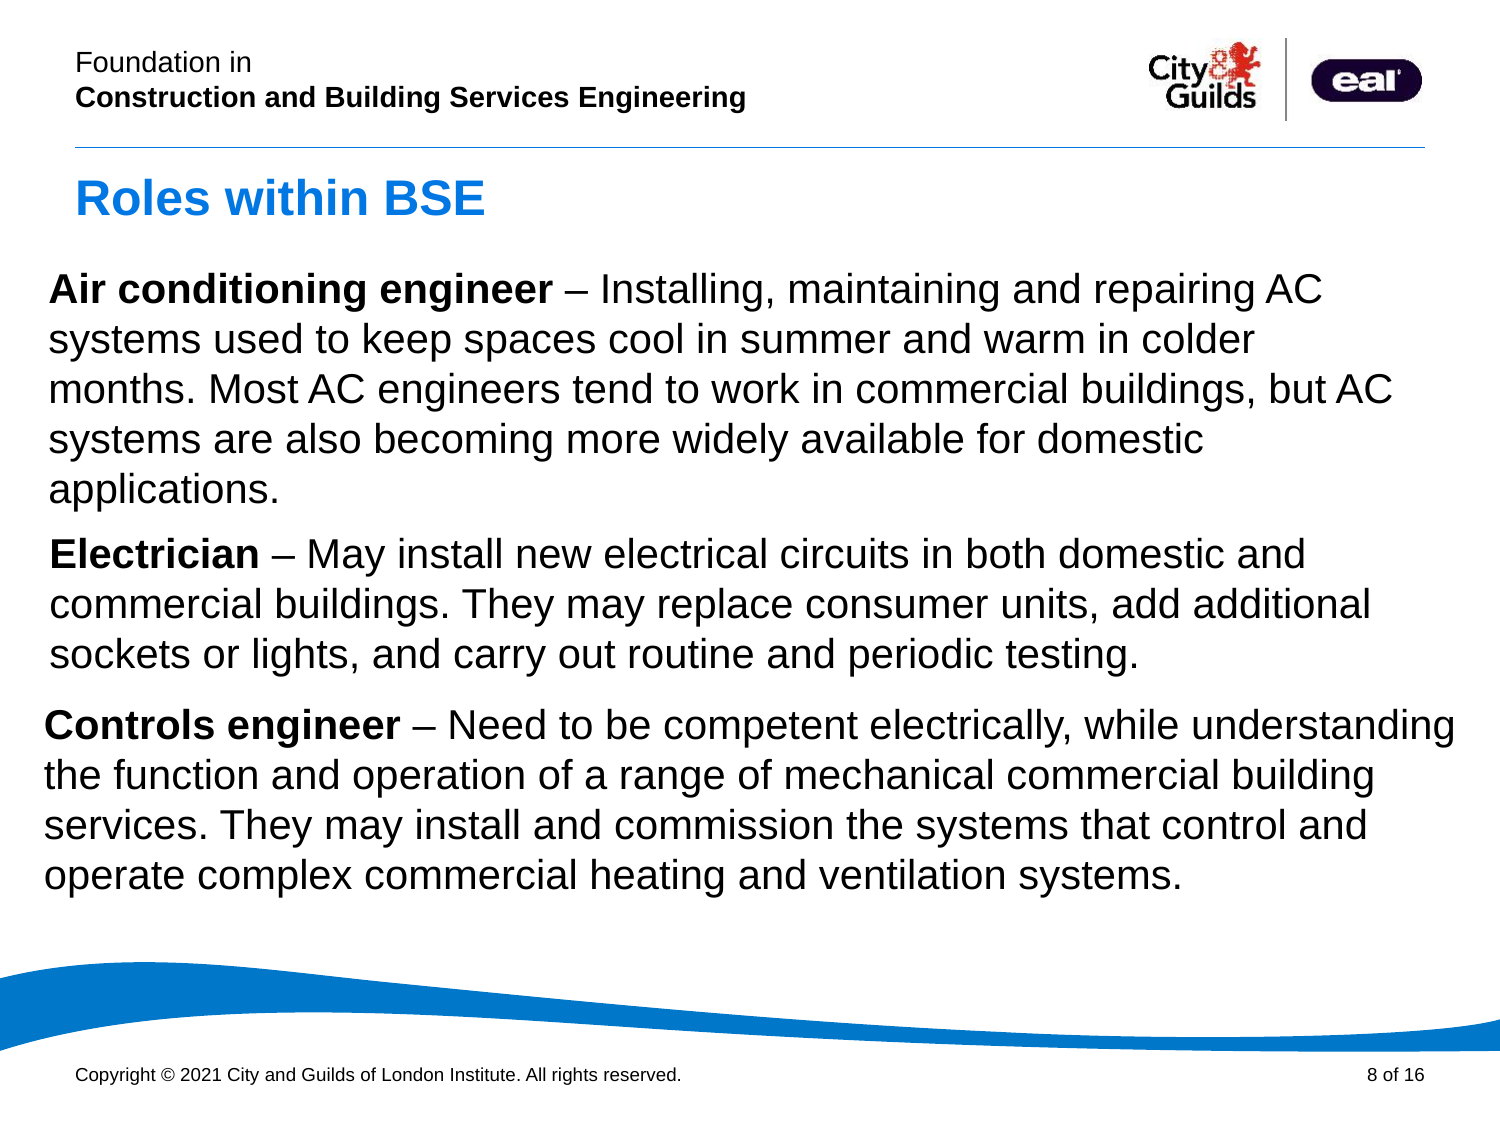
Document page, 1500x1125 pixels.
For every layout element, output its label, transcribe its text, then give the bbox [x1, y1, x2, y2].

list Air conditioning engineer – Installing, maintaining and repairing AC systems used to keep spaces cool in summer and warm in colder months. Most AC engineers tend to work in commercial buildings, but AC systems are also becoming more widely available for domestic applications. [48, 261, 1407, 494]
title Roles within BSE [74, 165, 1426, 229]
text_box Electrician – May install new electrical circuits in both domestic and commercial buildings. They may replace consumer units, add additional sockets or lights, and carry out routine and periodic testing. [49, 527, 1479, 697]
picture [1149, 38, 1422, 121]
text_box Controls engineer – Need to be competent electrically, while understanding the function and operation of a range of mechanical commercial building services. They may install and commission the systems that control and operate complex commercial heating and ventilation systems. [43, 697, 1479, 916]
